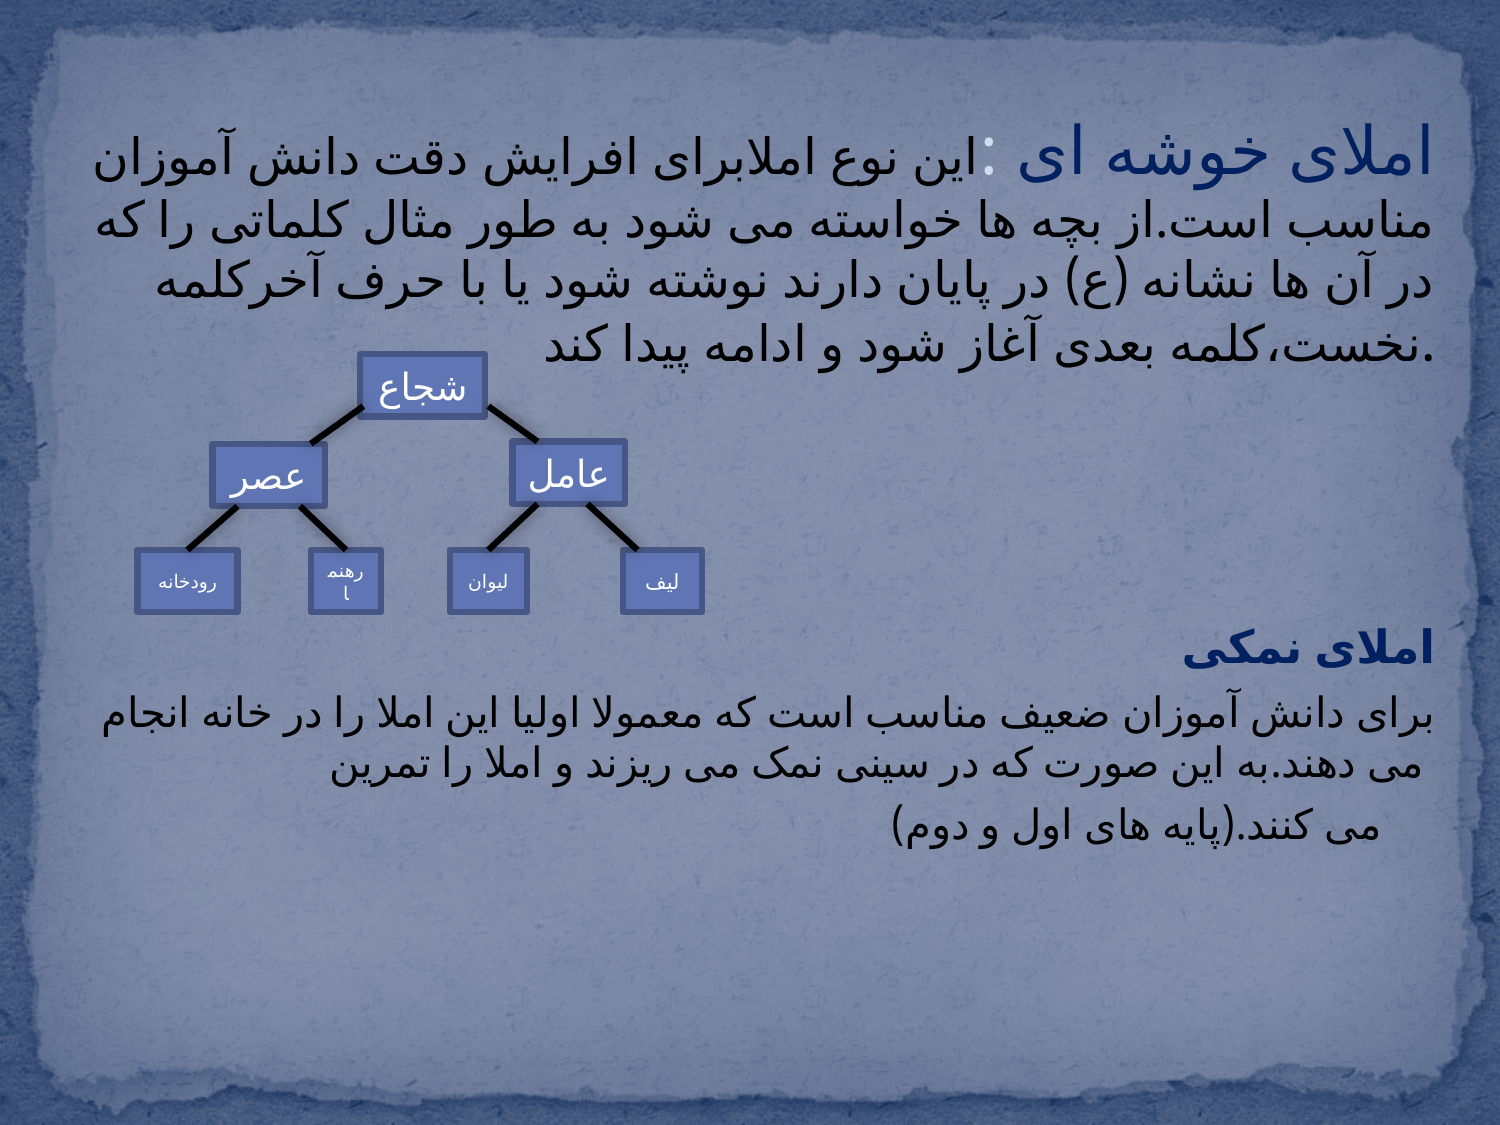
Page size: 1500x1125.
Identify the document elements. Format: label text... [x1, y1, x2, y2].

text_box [589, 505, 636, 548]
text_box لیوان [447, 547, 530, 615]
text_box رهنما [308, 547, 384, 615]
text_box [189, 508, 236, 549]
text_box عامل [509, 438, 628, 507]
text_box عصر [209, 441, 328, 509]
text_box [312, 408, 362, 442]
list املای خوشه ای :این نوع املابرای افرایش دقت دانش آموزان مناسب است.از بچه ها خواسته می شود به طور مثال کلماتی را که در آن ها نشانه (ع) در پایان دارند نوشته شود یا با حرف آخرکلمه نخست،کلمه بعدی آغاز شود و ادامه پیدا کند. املای نمکی برای دانش آموزان ضعیف مناسب است که معمولا اولیا این املا را در خانه انجام می دهند.به این صورت که در سینی نمک می ریزند و املا را تمرین می کنند.(پایه های اول و دوم) [50, 99, 1450, 875]
text_box لیف [620, 547, 705, 615]
text_box رودخانه [134, 547, 241, 615]
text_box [490, 408, 536, 440]
text_box شجاع [357, 351, 488, 420]
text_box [490, 505, 536, 548]
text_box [302, 508, 345, 549]
